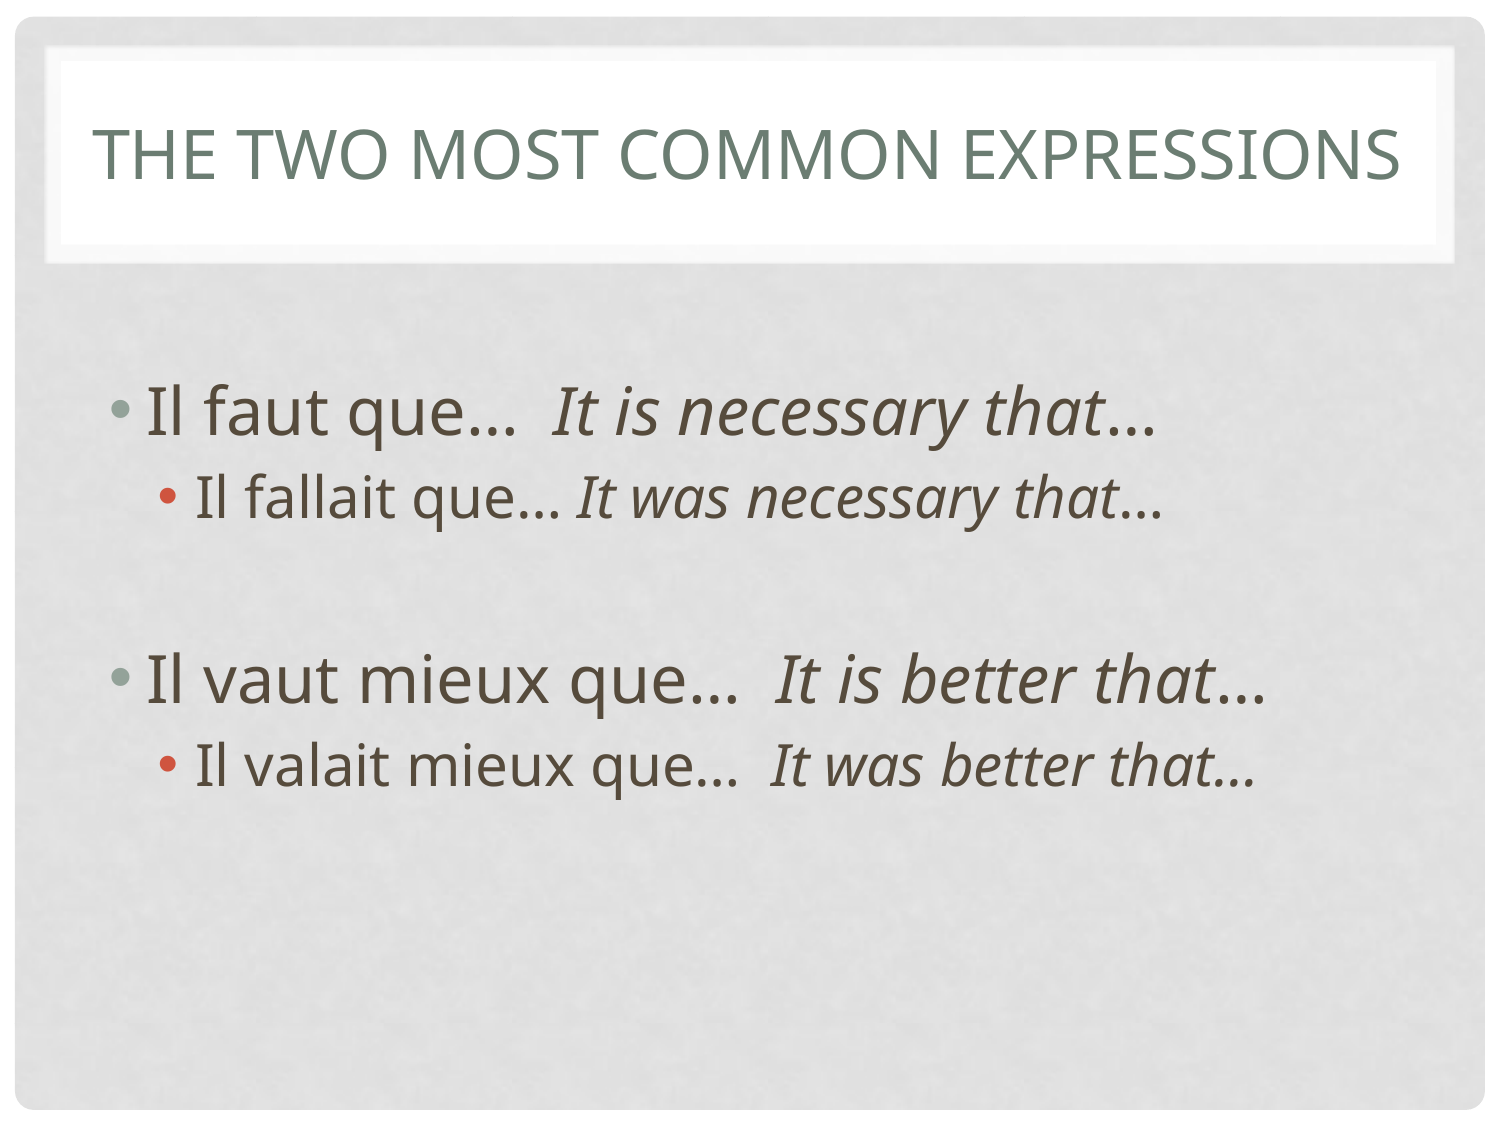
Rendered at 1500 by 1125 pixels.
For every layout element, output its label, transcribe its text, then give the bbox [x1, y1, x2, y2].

list Il faut que… It is necessary that… Il fallait que… It was necessary that… Il vaut mieux que… It is better that… Il valait mieux que… It was better that… [75, 287, 1425, 1005]
title The two most common expressions [69, 66, 1425, 238]
